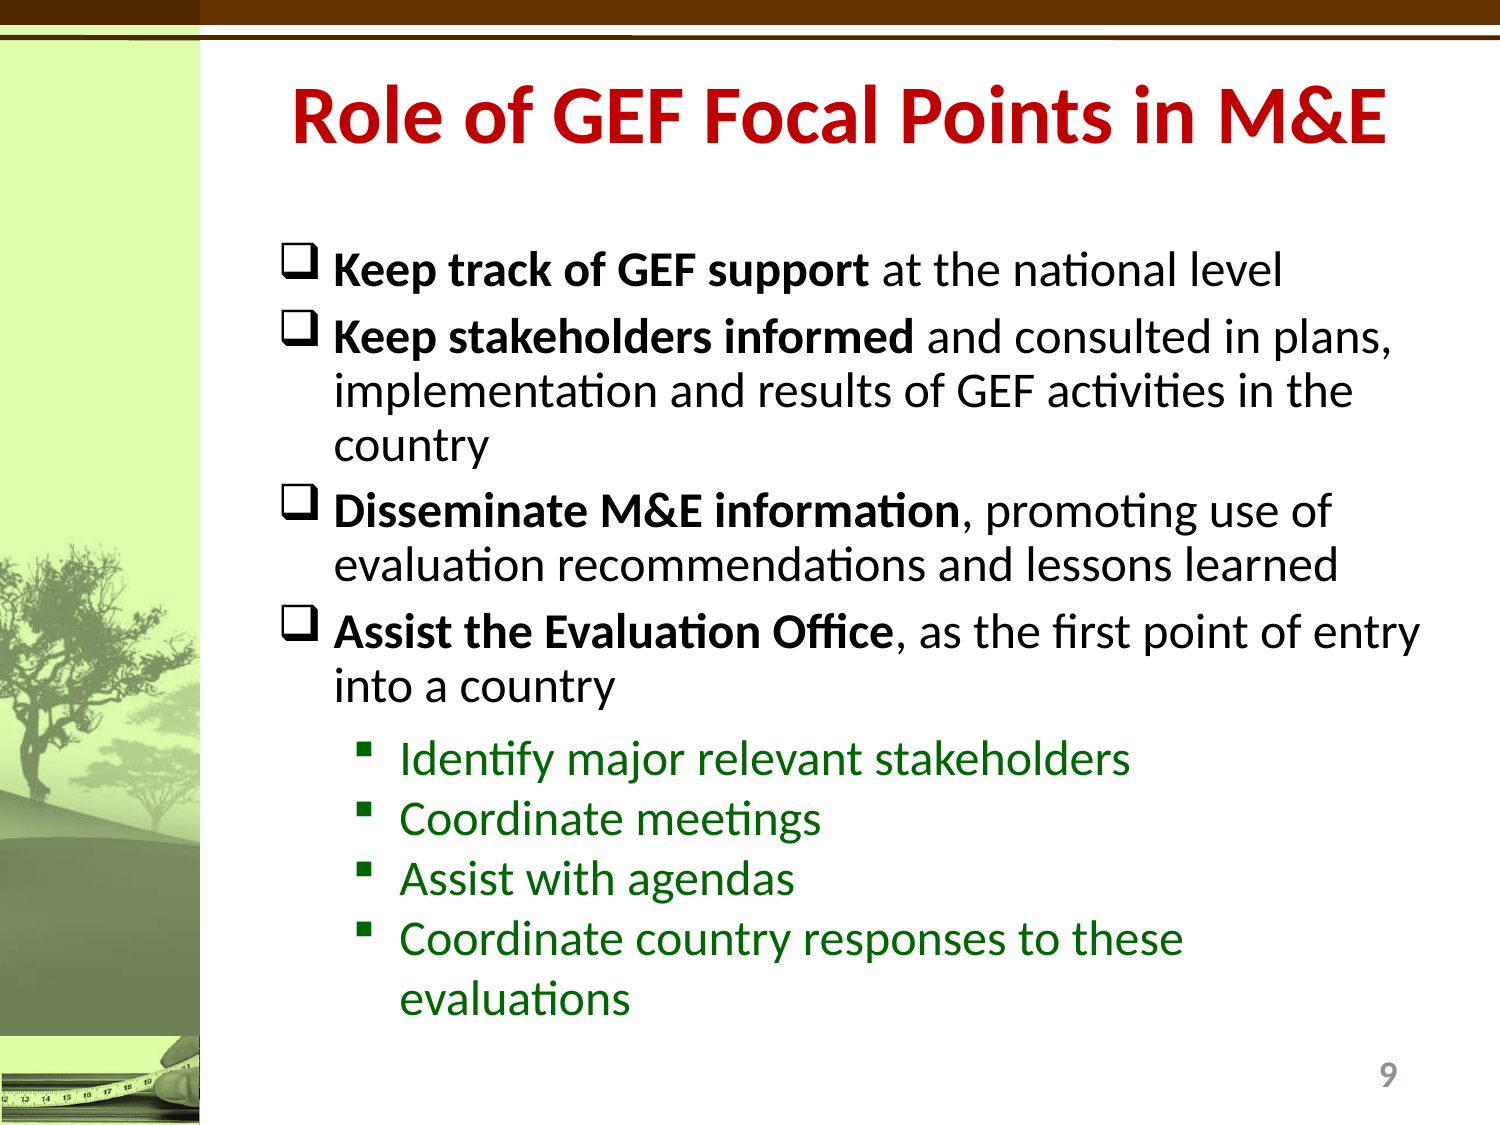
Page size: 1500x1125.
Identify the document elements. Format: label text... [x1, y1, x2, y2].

title Role of GEF Focal Points in M&E [199, 44, 1500, 176]
picture [0, 1036, 200, 1125]
list Keep track of GEF support at the national level Keep stakeholders informed and consulted in plans, implementation and results of GEF activities in the country Disseminate M&E information, promoting use of evaluation recommendations and lessons learned Assist the Evaluation Office, as the first point of entry into a country Identify major relevant stakeholders Coordinate meetings Assist with agendas Coordinate country responses to these evaluations [262, 235, 1438, 1101]
slide_number 9 [1074, 1042, 1413, 1103]
